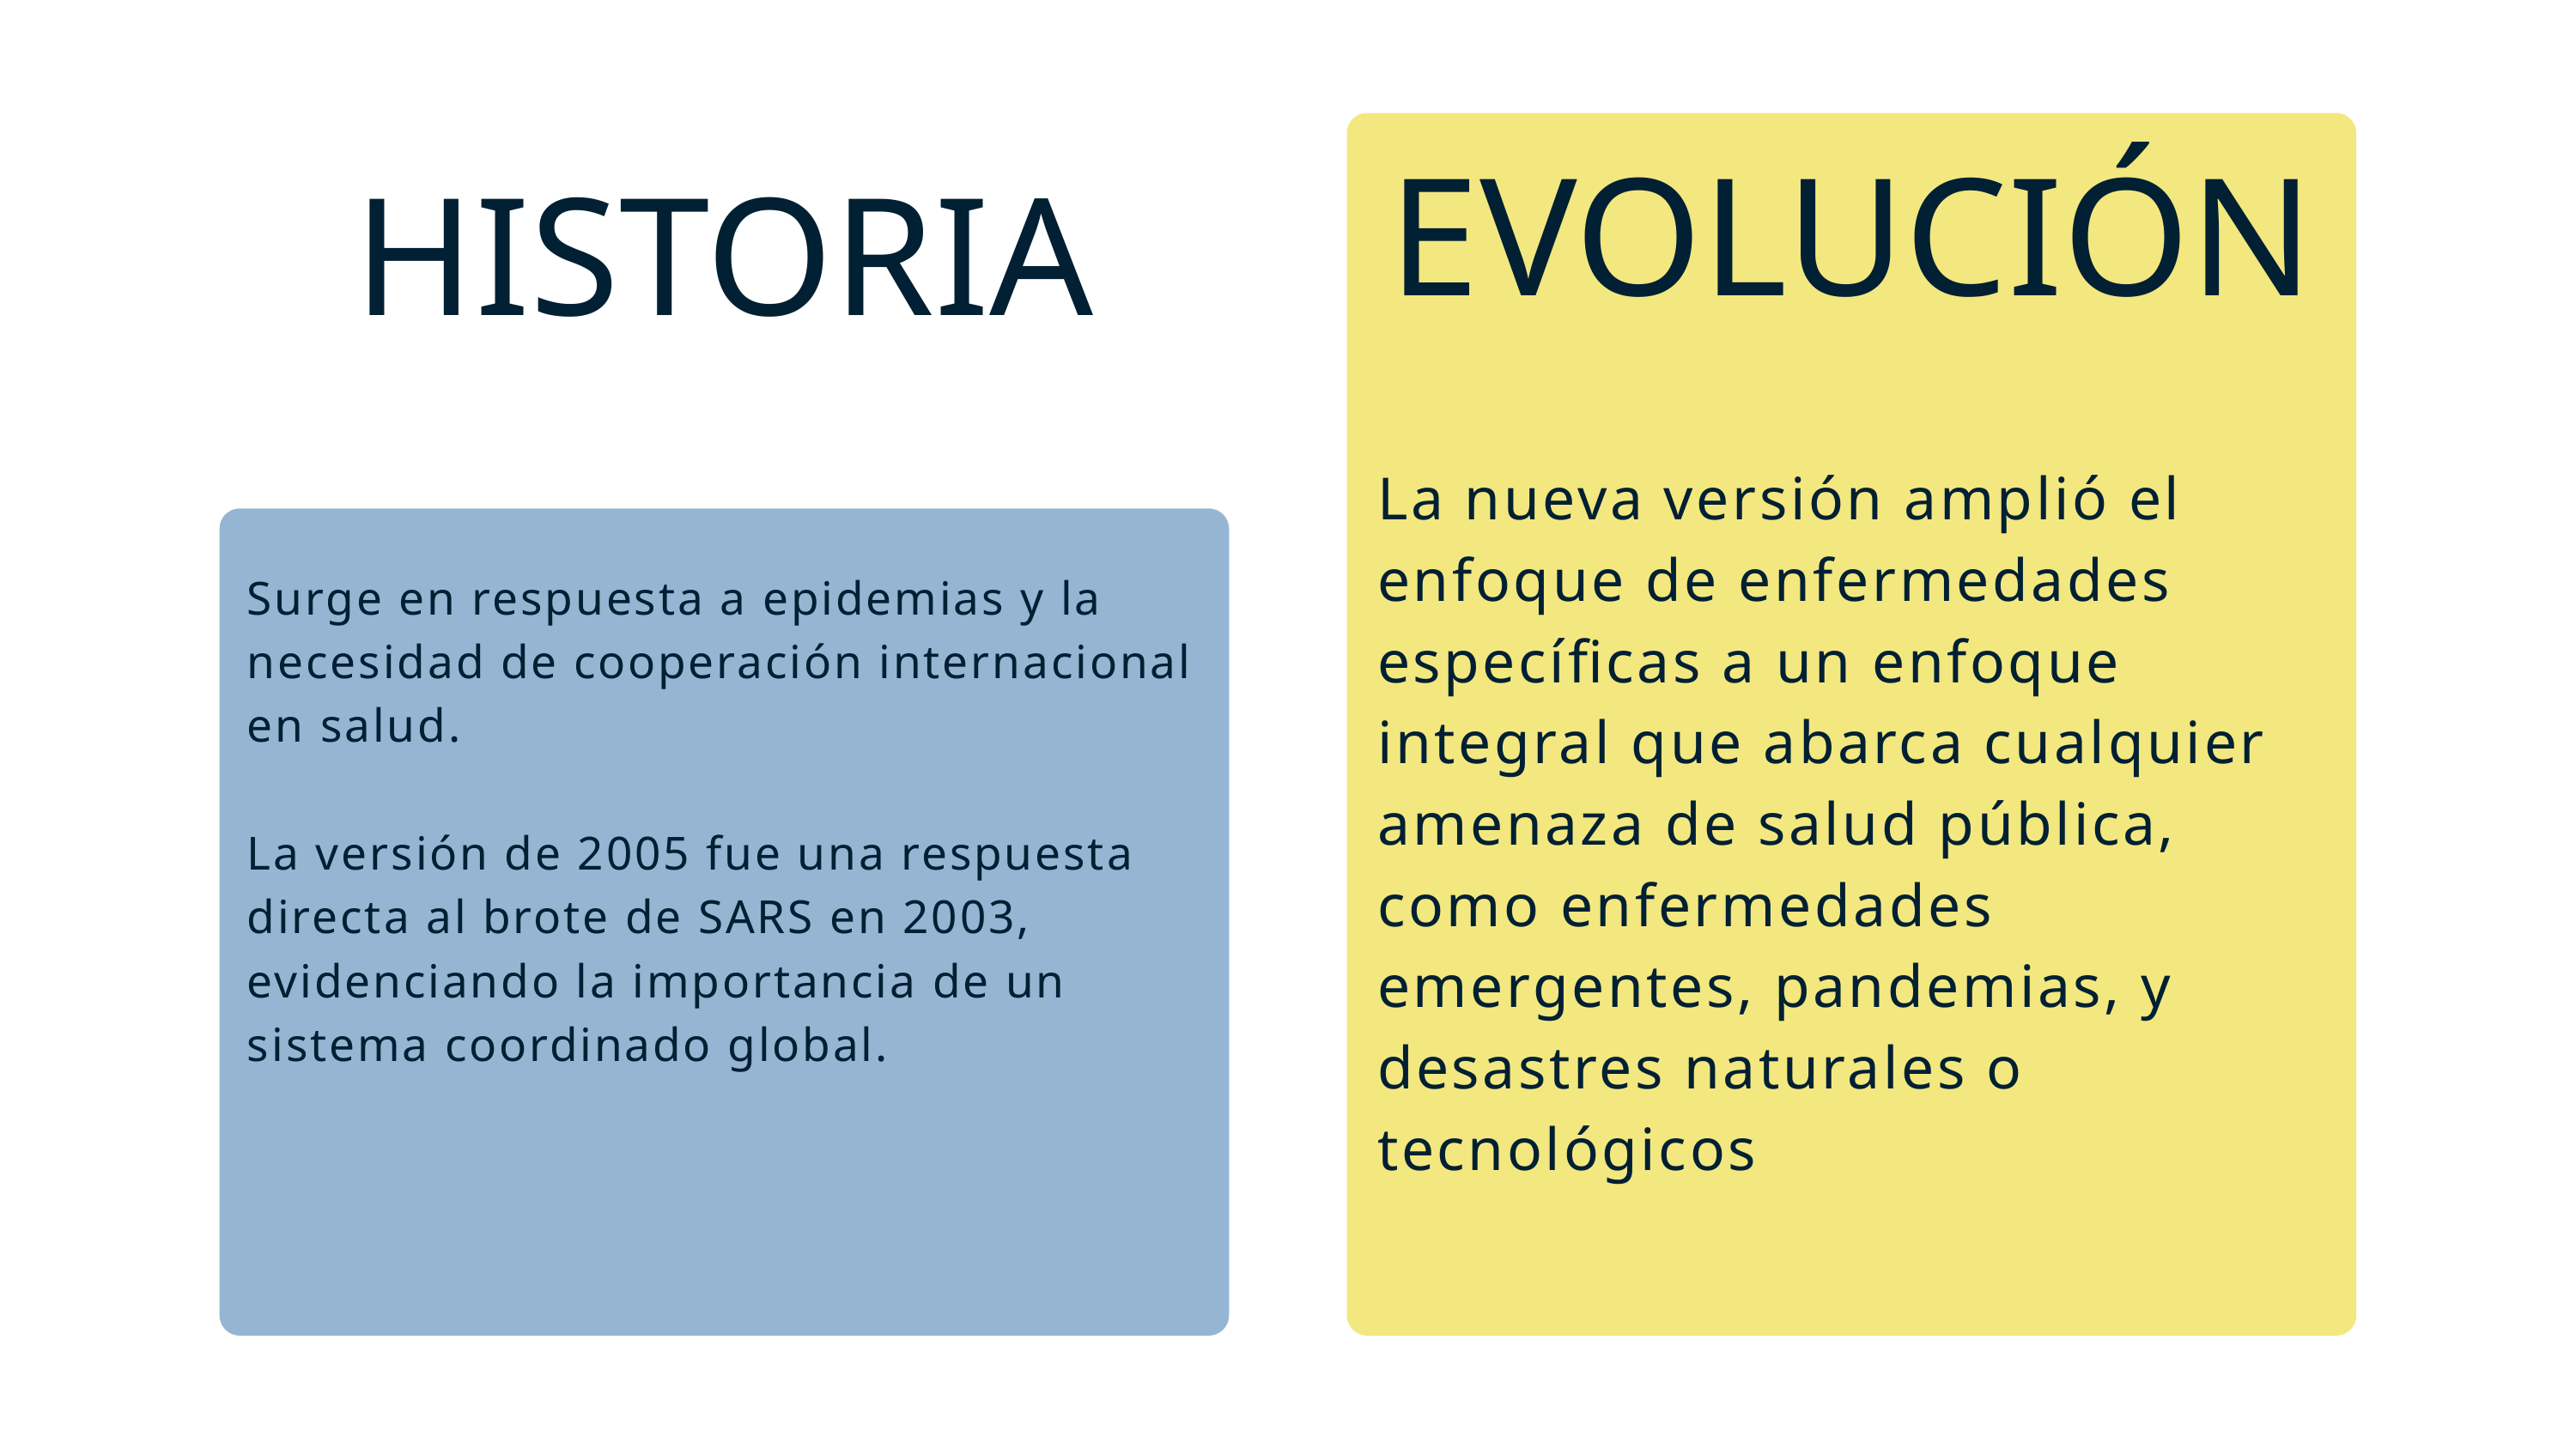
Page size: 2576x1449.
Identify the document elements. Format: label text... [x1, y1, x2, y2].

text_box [219, 508, 1230, 1337]
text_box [1346, 112, 2357, 1337]
text_box HISTORIA [313, 198, 1135, 349]
